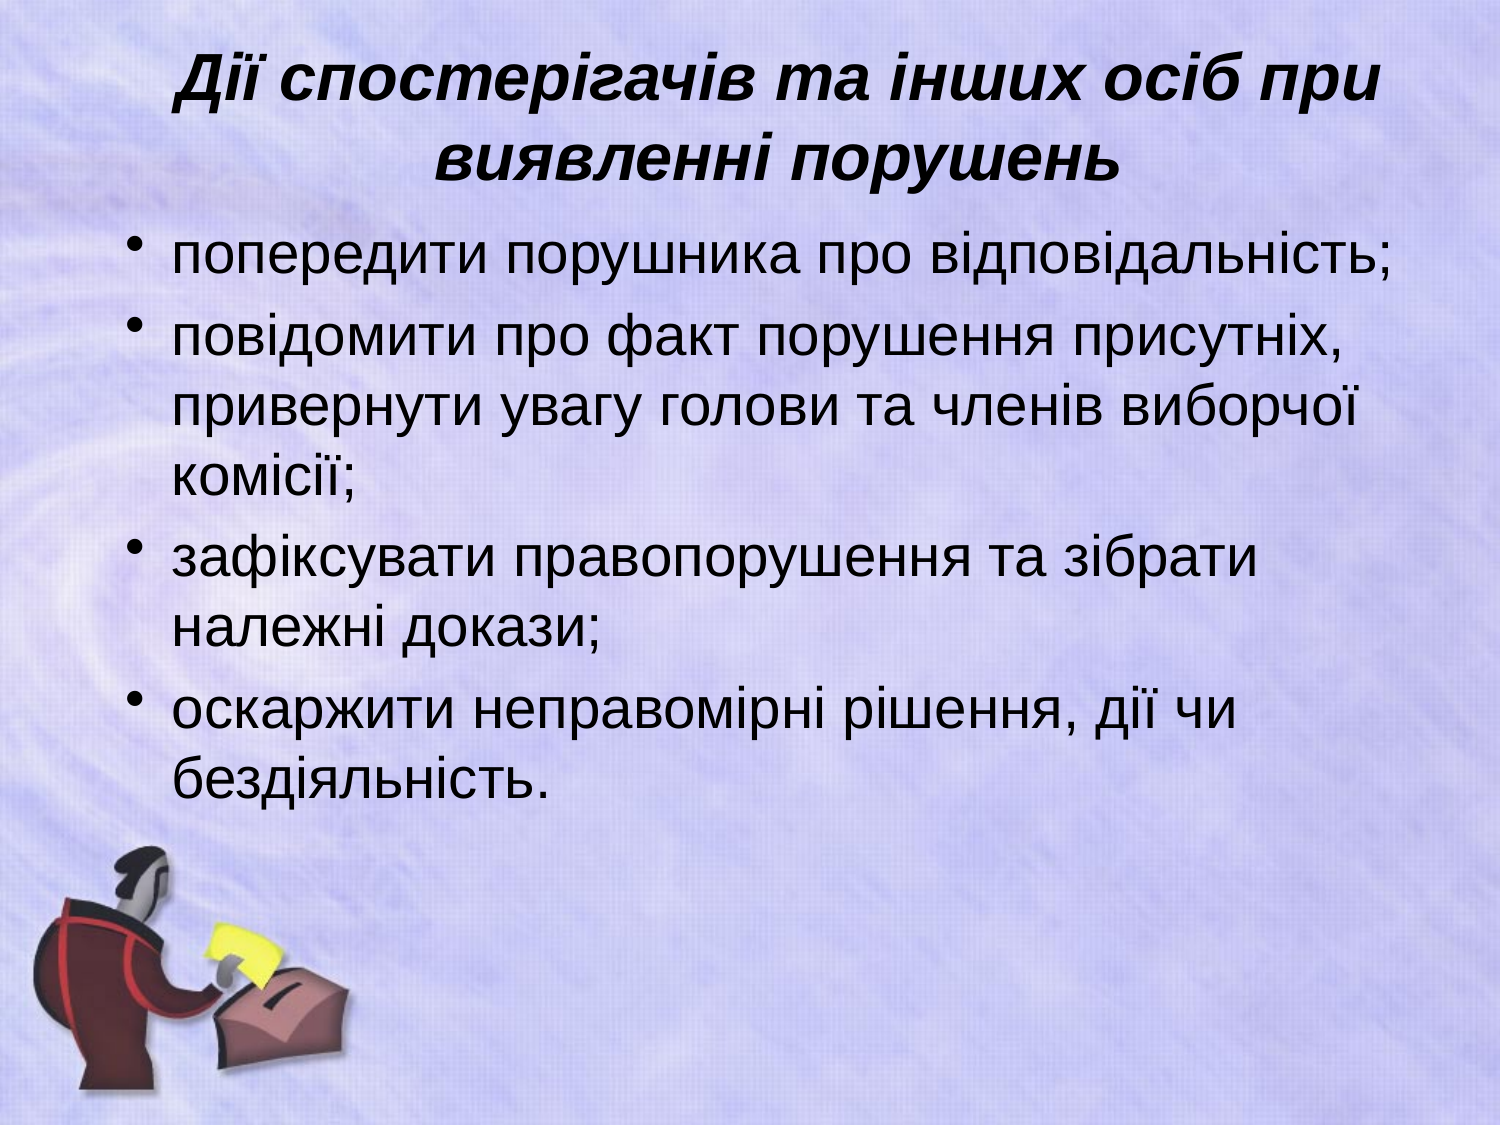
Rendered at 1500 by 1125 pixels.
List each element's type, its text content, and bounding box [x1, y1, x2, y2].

picture [0, 0, 1500, 1125]
list попередити порушника про відповідальність; повідомити про факт порушення присутніх, привернути увагу голови та членів виборчої комісії; зафіксувати правопорушення та зібрати належні докази; оскаржити неправомірні рішення, дії чи бездіяльність. [34, 207, 1476, 868]
title Дії спостерігачів та інших осіб при виявленні порушень [58, 0, 1500, 202]
